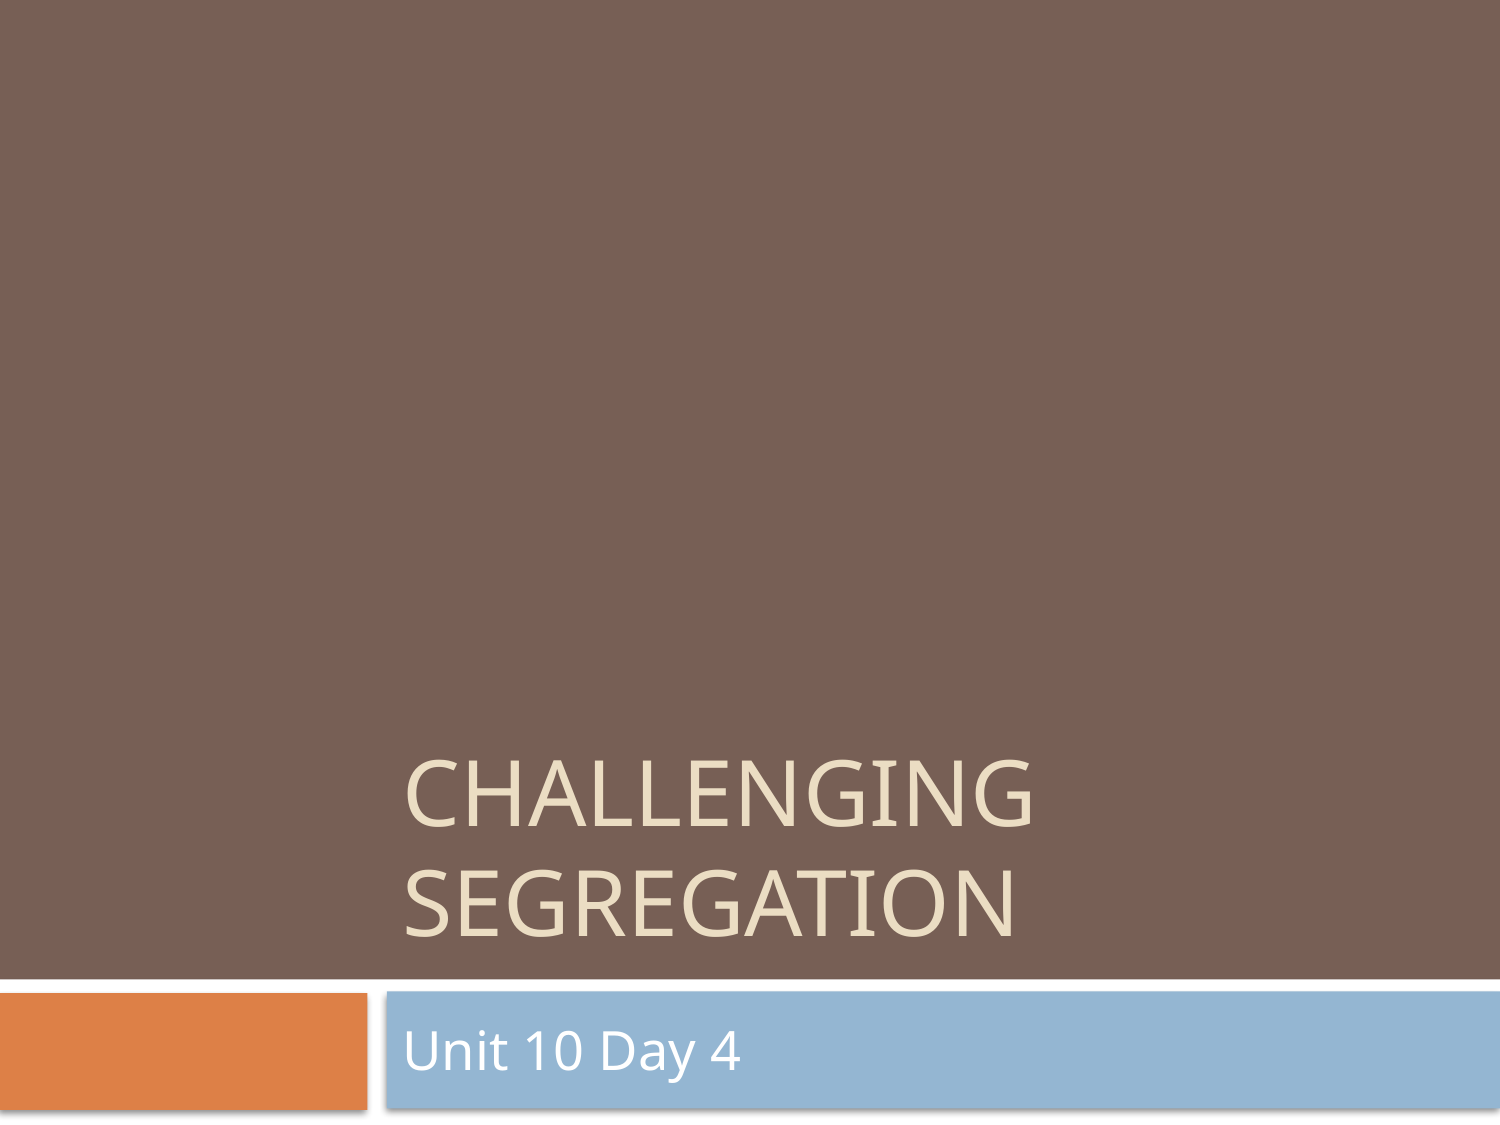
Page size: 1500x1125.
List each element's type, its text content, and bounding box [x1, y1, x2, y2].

subtitle Unit 10 Day 4 [387, 992, 1488, 1105]
title Challenging Segregation [387, 662, 1450, 963]
